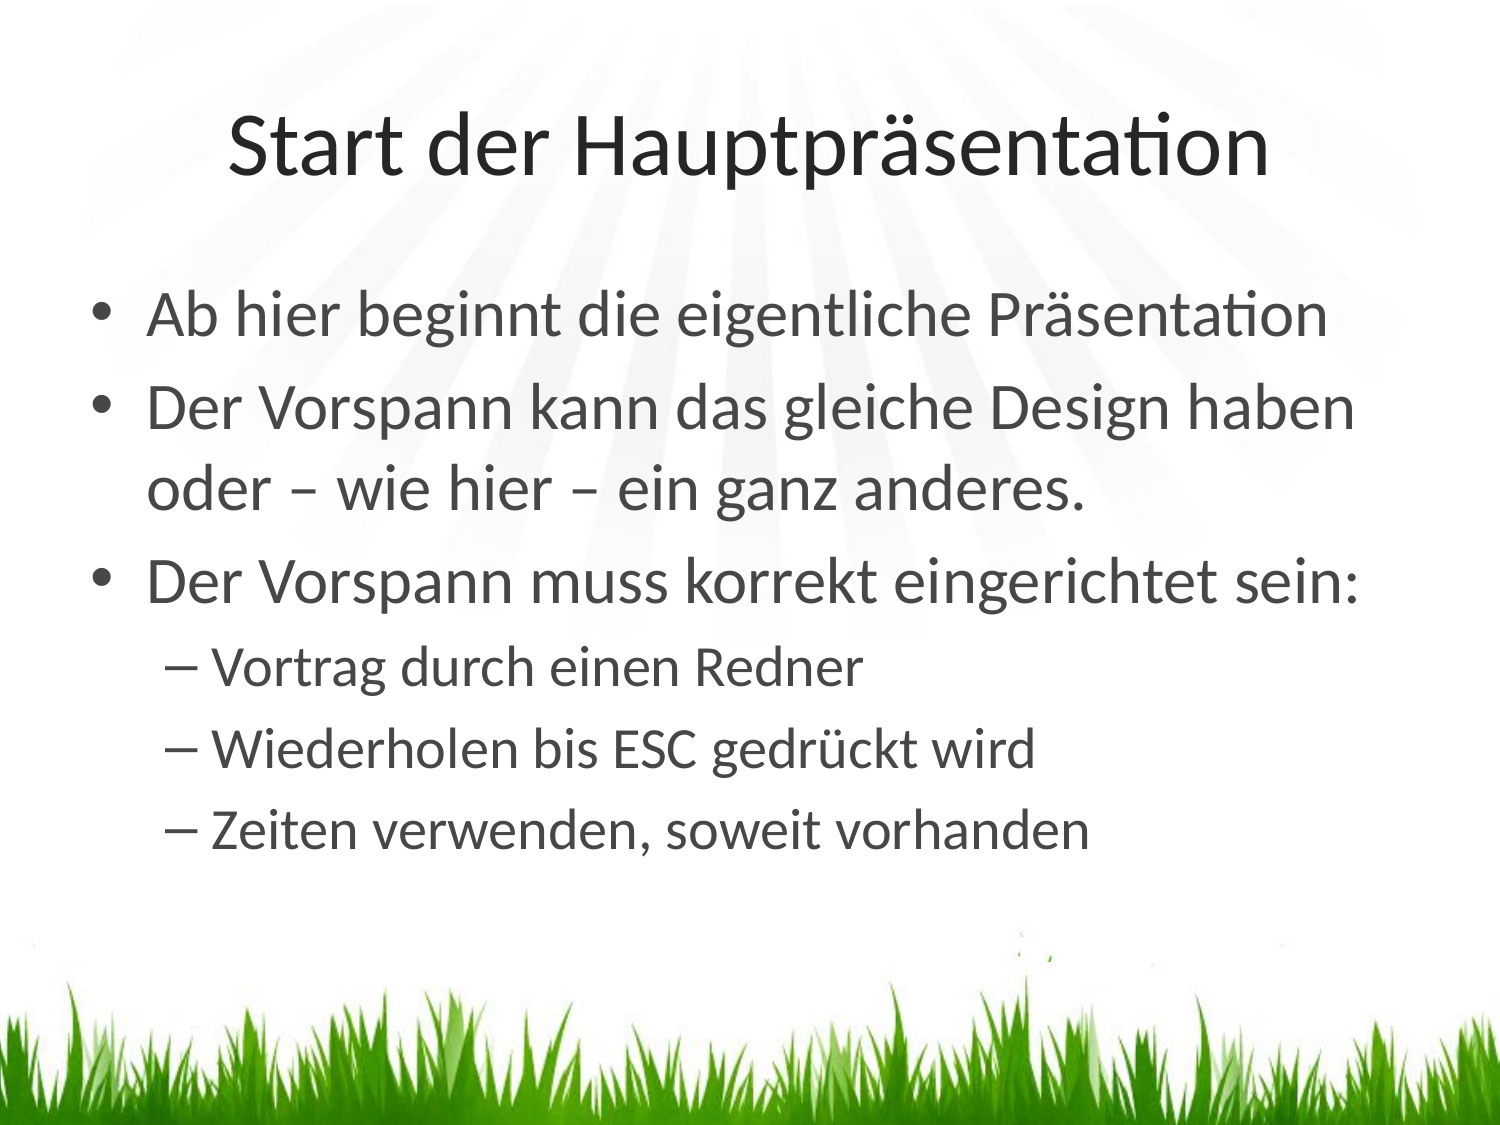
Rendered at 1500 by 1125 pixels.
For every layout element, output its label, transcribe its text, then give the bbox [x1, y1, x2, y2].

title Start der Hauptpräsentation [75, 45, 1425, 233]
picture [0, 0, 1500, 1125]
list Ab hier beginnt die eigentliche Präsentation Der Vorspann kann das gleiche Design haben oder – wie hier – ein ganz anderes. Der Vorspann muss korrekt eingerichtet sein: Vortrag durch einen Redner Wiederholen bis ESC gedrückt wird Zeiten verwenden, soweit vorhanden [75, 262, 1425, 1005]
